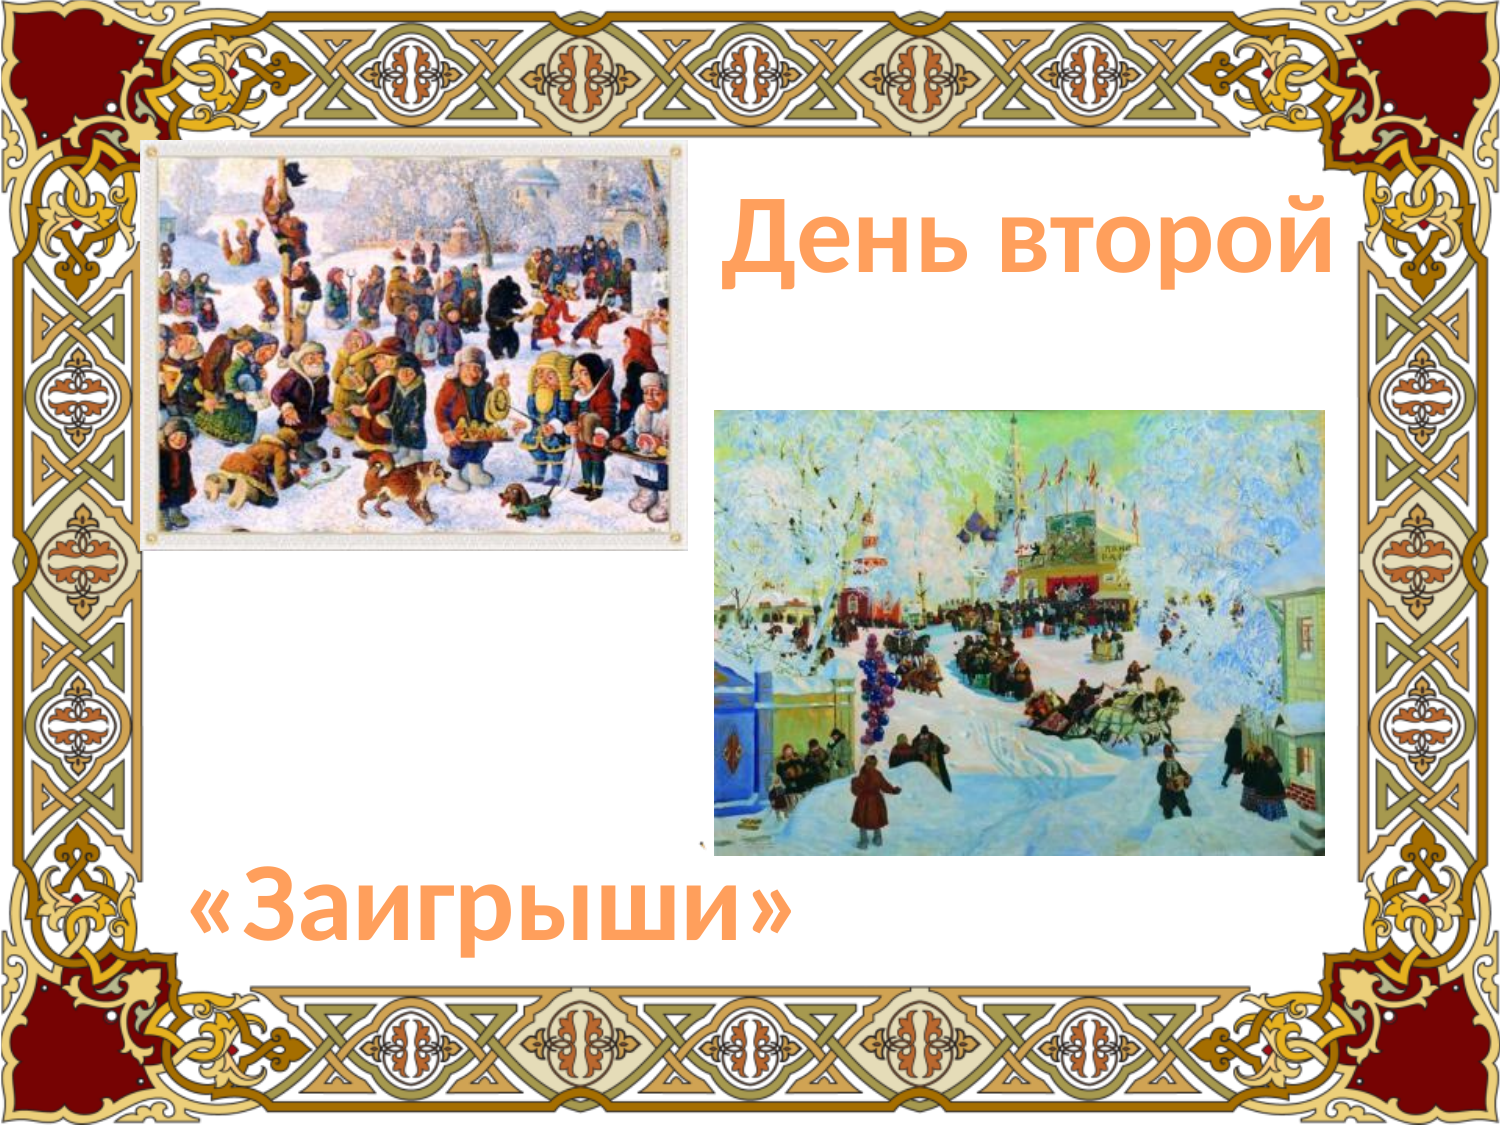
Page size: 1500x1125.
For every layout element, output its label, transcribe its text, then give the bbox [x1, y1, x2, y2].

text_box «Заигрыши» [167, 820, 820, 971]
text_box День второй [706, 152, 1379, 303]
picture [0, 0, 1500, 1125]
